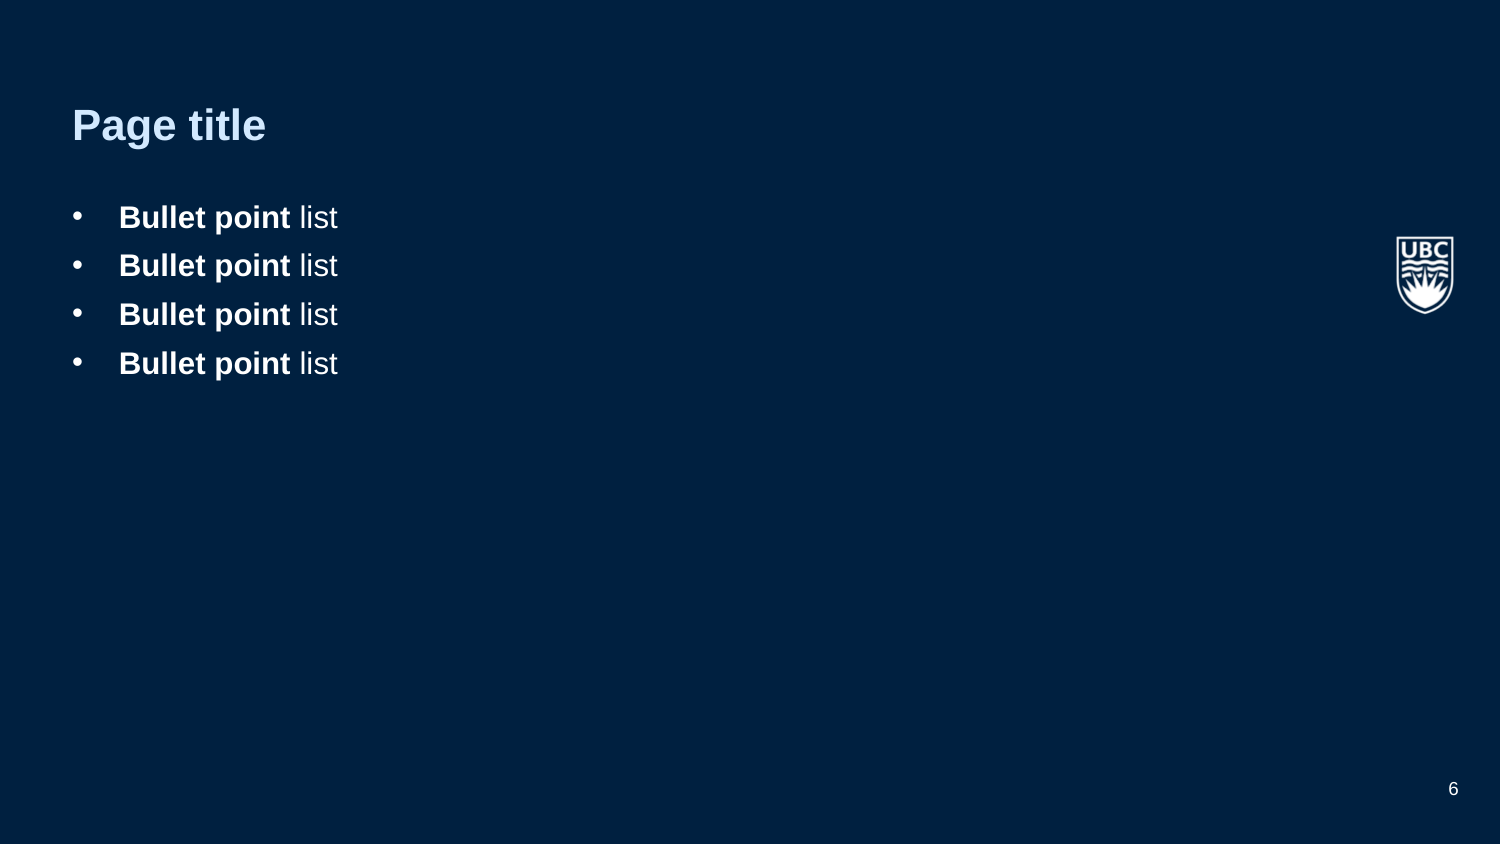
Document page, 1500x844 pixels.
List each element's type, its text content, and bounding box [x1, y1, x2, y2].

list Bullet point list Bullet point list Bullet point list Bullet point list [71, 185, 1329, 793]
title Page title [71, 91, 1366, 162]
picture [1391, 232, 1459, 318]
